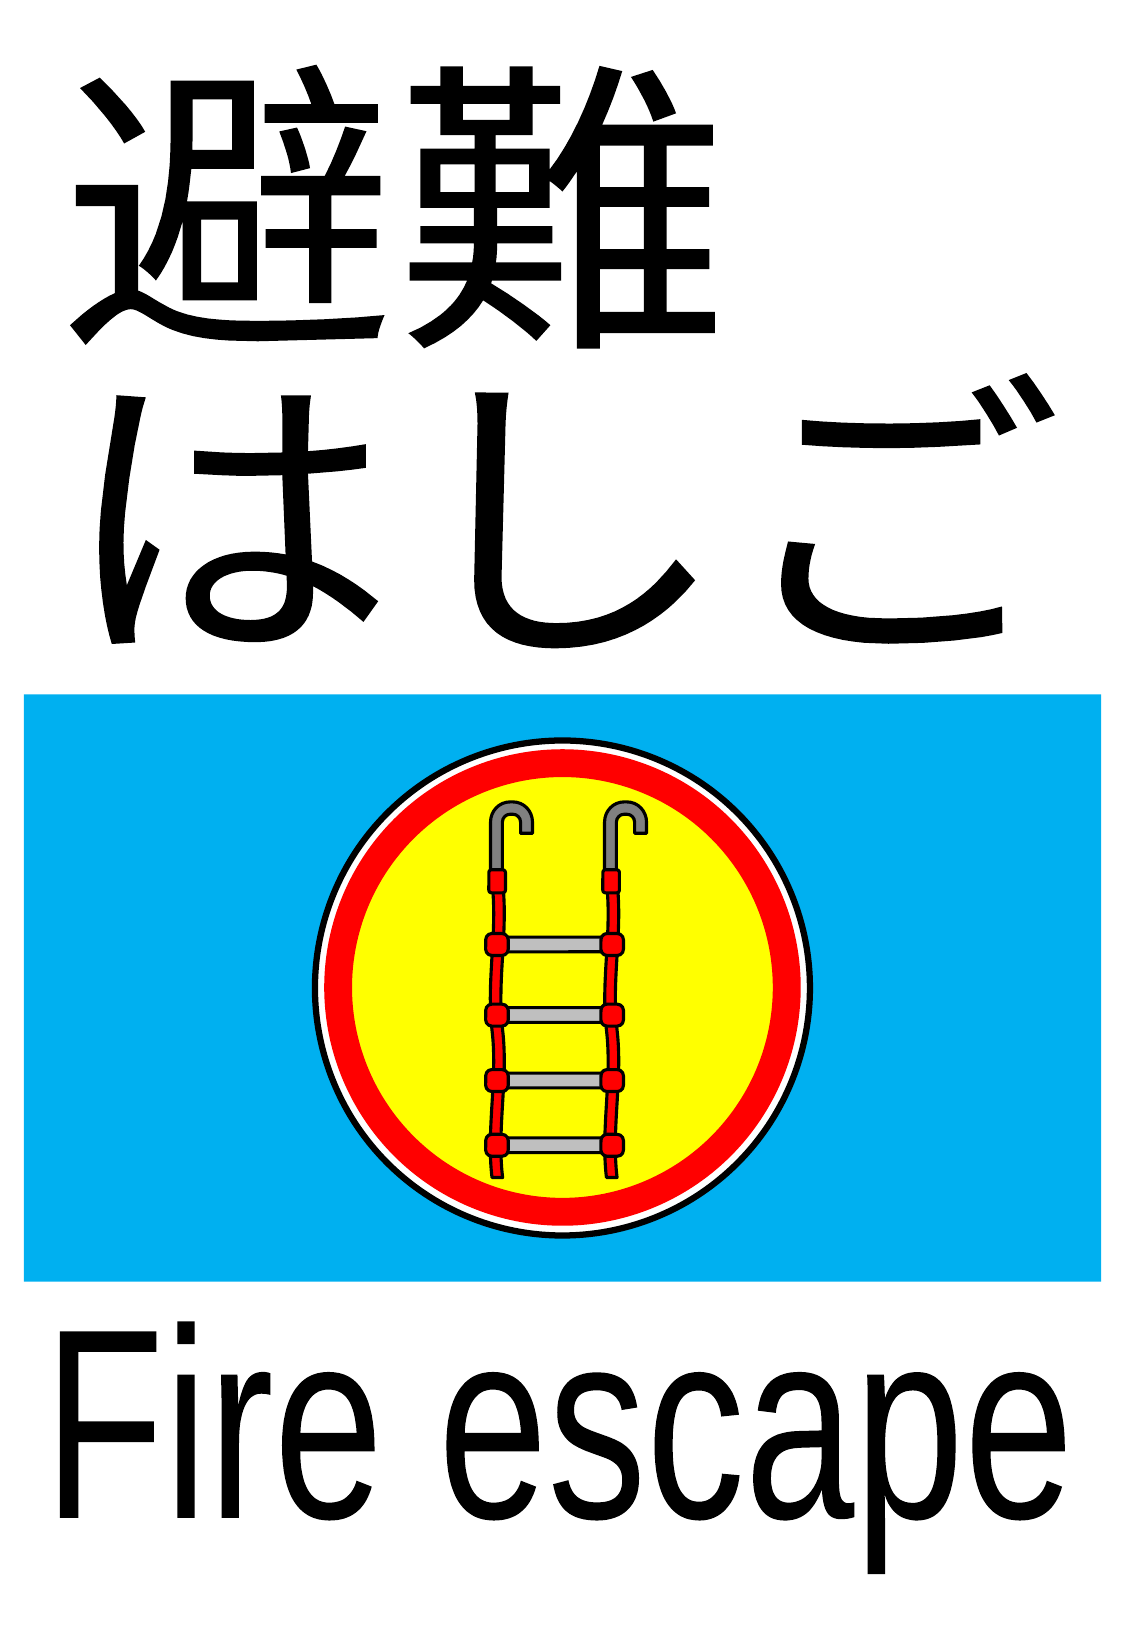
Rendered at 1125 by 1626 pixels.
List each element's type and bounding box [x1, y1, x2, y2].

text_box [314, 740, 811, 1236]
text_box [22, 692, 1103, 1284]
